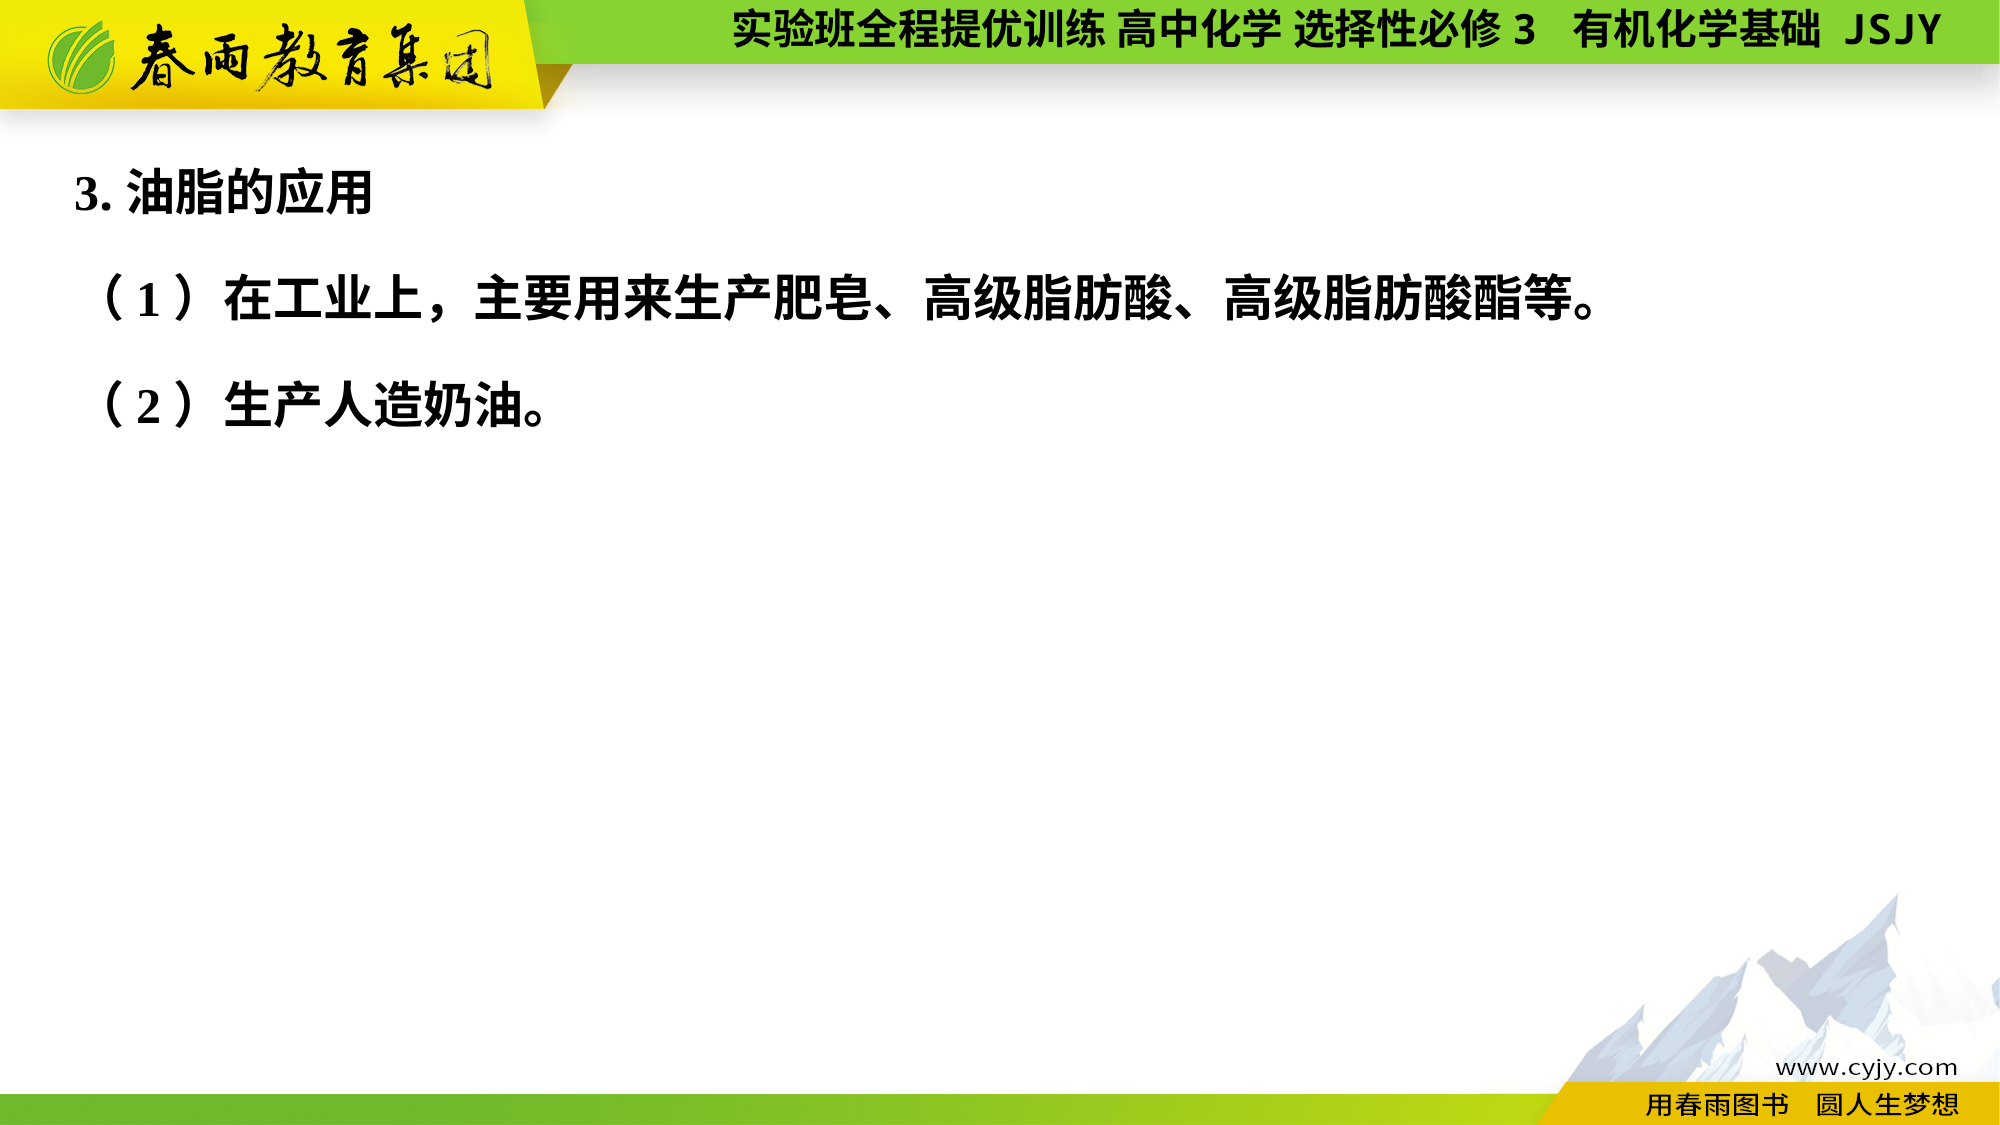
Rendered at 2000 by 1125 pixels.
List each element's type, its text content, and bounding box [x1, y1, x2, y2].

list 3.油脂的应用 （1）在工业上，主要用来生产肥皂、高级脂肪酸、高级脂肪酸酯等。 （2）生产人造奶油。 [59, 122, 1944, 444]
picture [0, 0, 2000, 1125]
